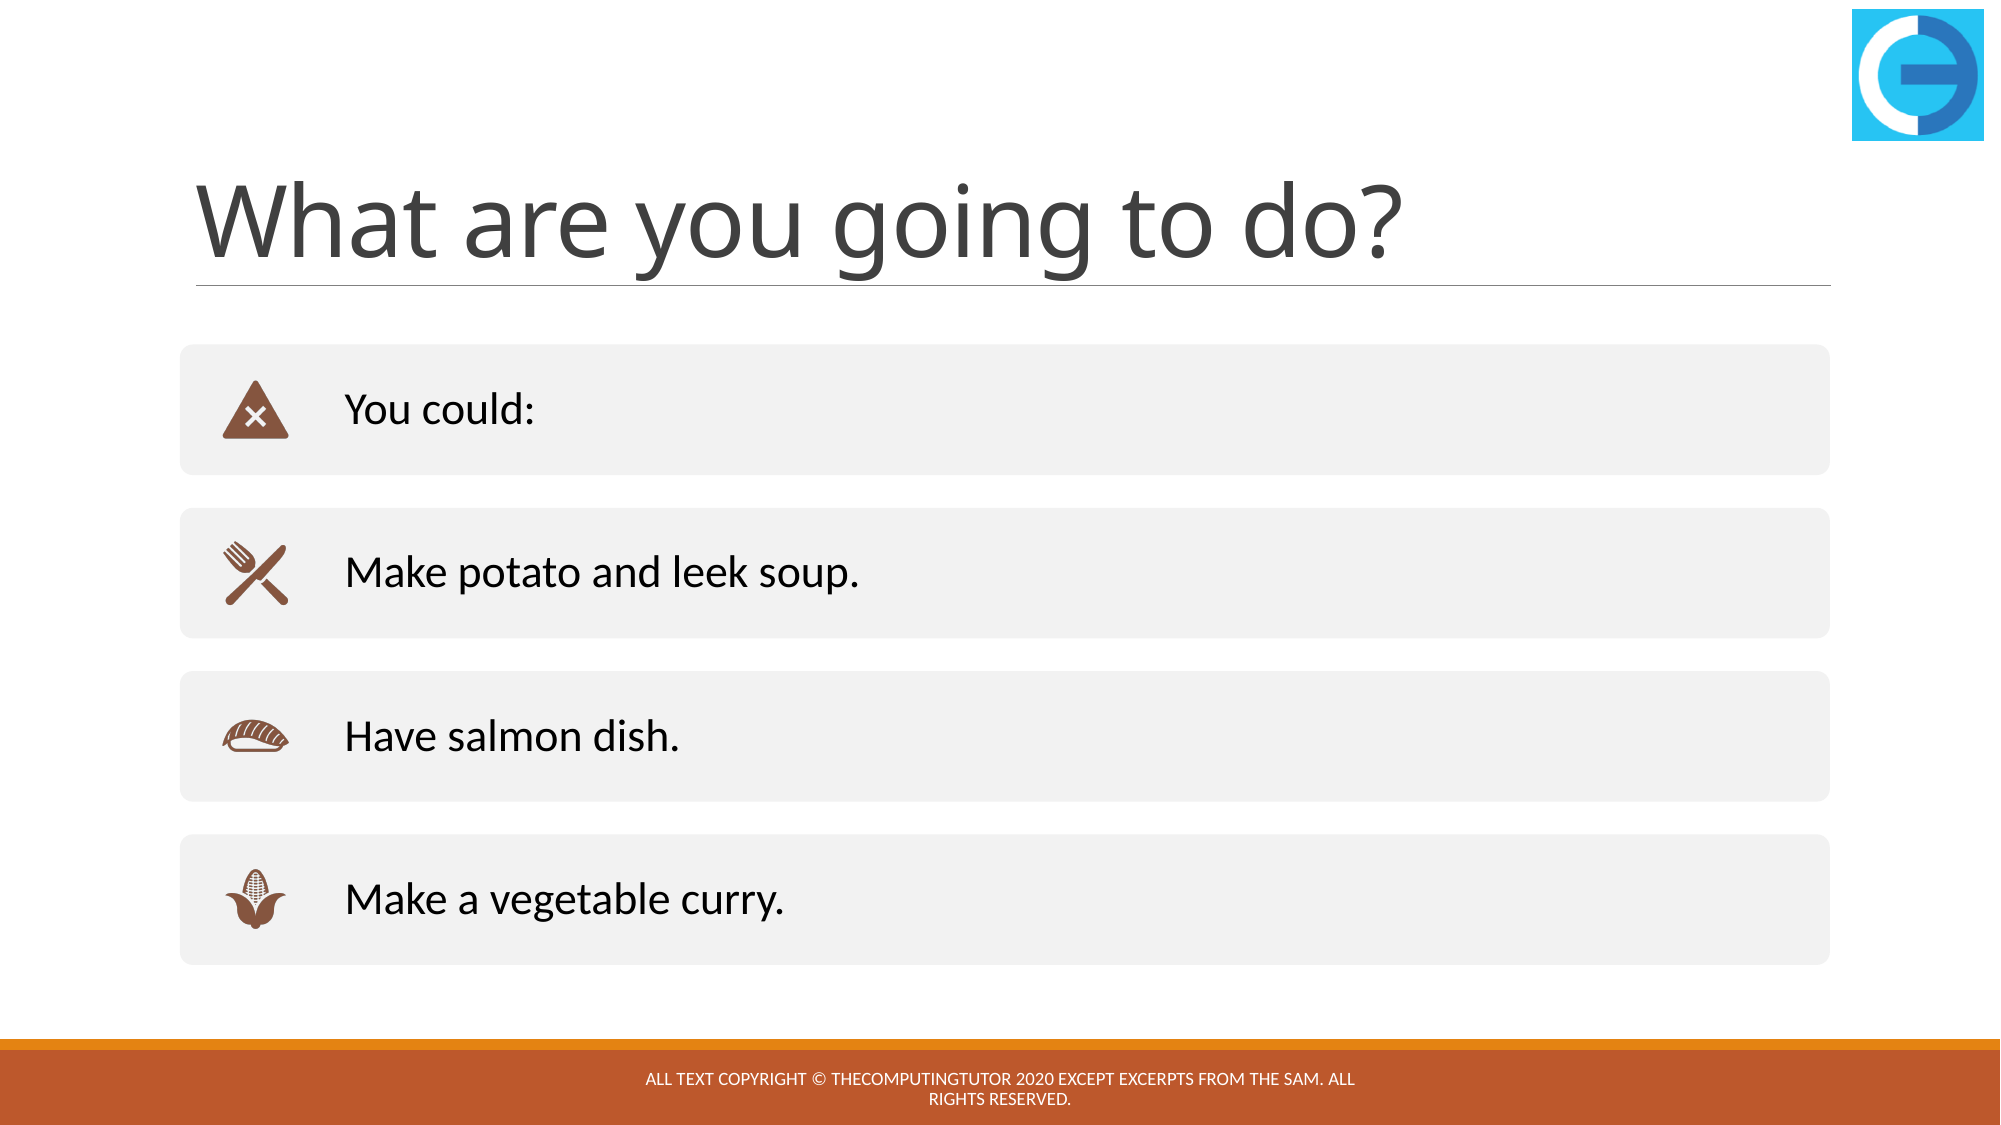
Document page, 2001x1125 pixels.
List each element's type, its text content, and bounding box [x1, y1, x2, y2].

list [179, 343, 1831, 966]
picture [1852, 9, 1984, 141]
footer All text copyright © TheComputingTutor 2020 except excerpts from the SAM. All rights Reserved. [604, 1059, 1396, 1120]
title What are you going to do? [180, 47, 1830, 285]
